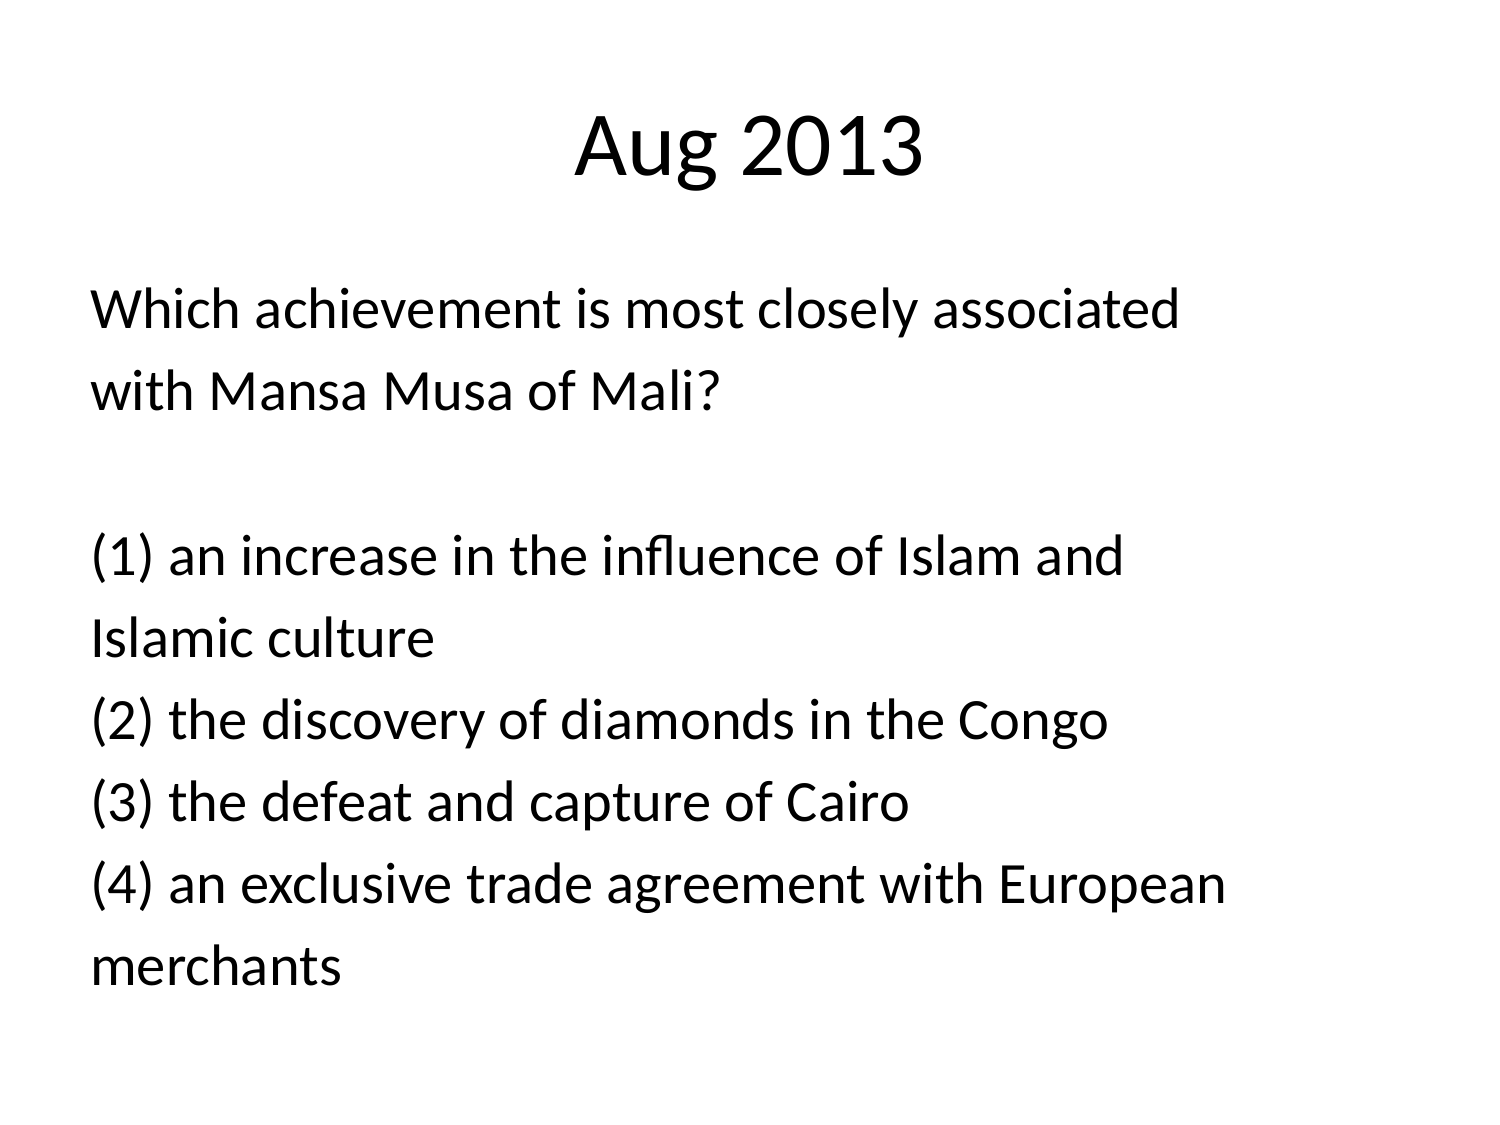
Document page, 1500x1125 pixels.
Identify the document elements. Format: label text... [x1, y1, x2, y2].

title Aug 2013 [75, 45, 1425, 233]
list Which achievement is most closely associated with Mansa Musa of Mali? (1) an increase in the influence of Islam and Islamic culture (2) the discovery of diamonds in the Congo (3) the defeat and capture of Cairo (4) an exclusive trade agreement with European merchants [75, 262, 1425, 1005]
